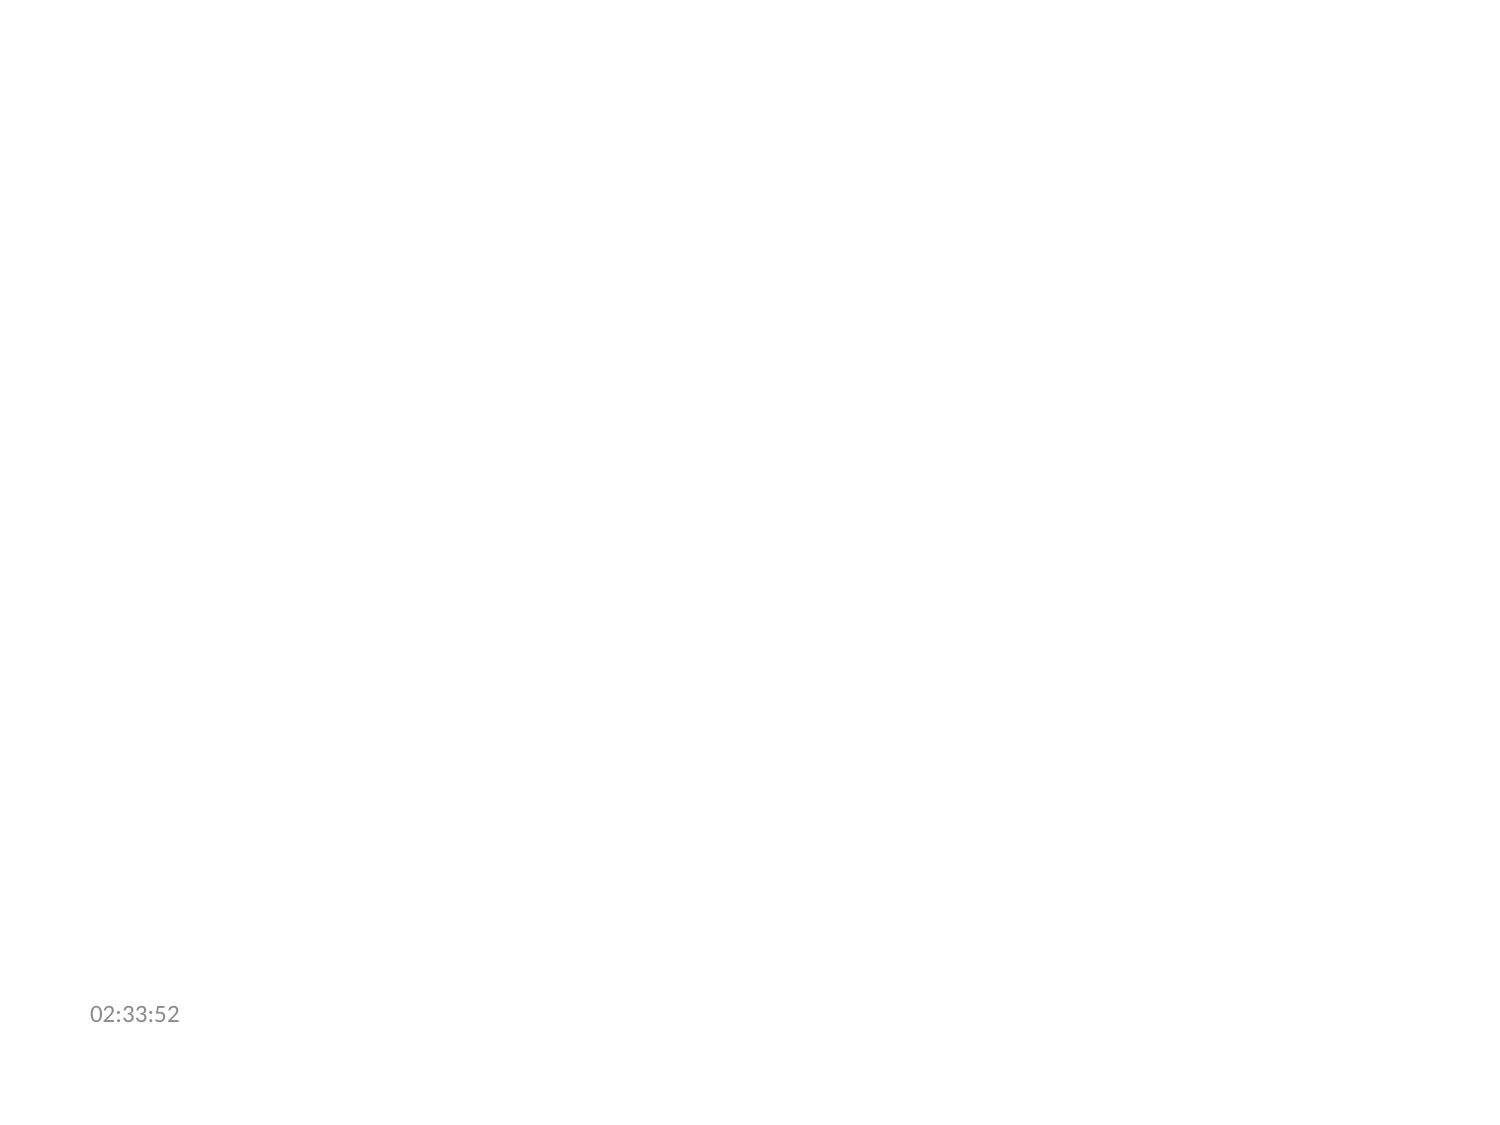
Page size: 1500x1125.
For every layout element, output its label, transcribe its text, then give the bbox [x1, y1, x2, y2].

text_box 15:35:09 [75, 982, 425, 1043]
